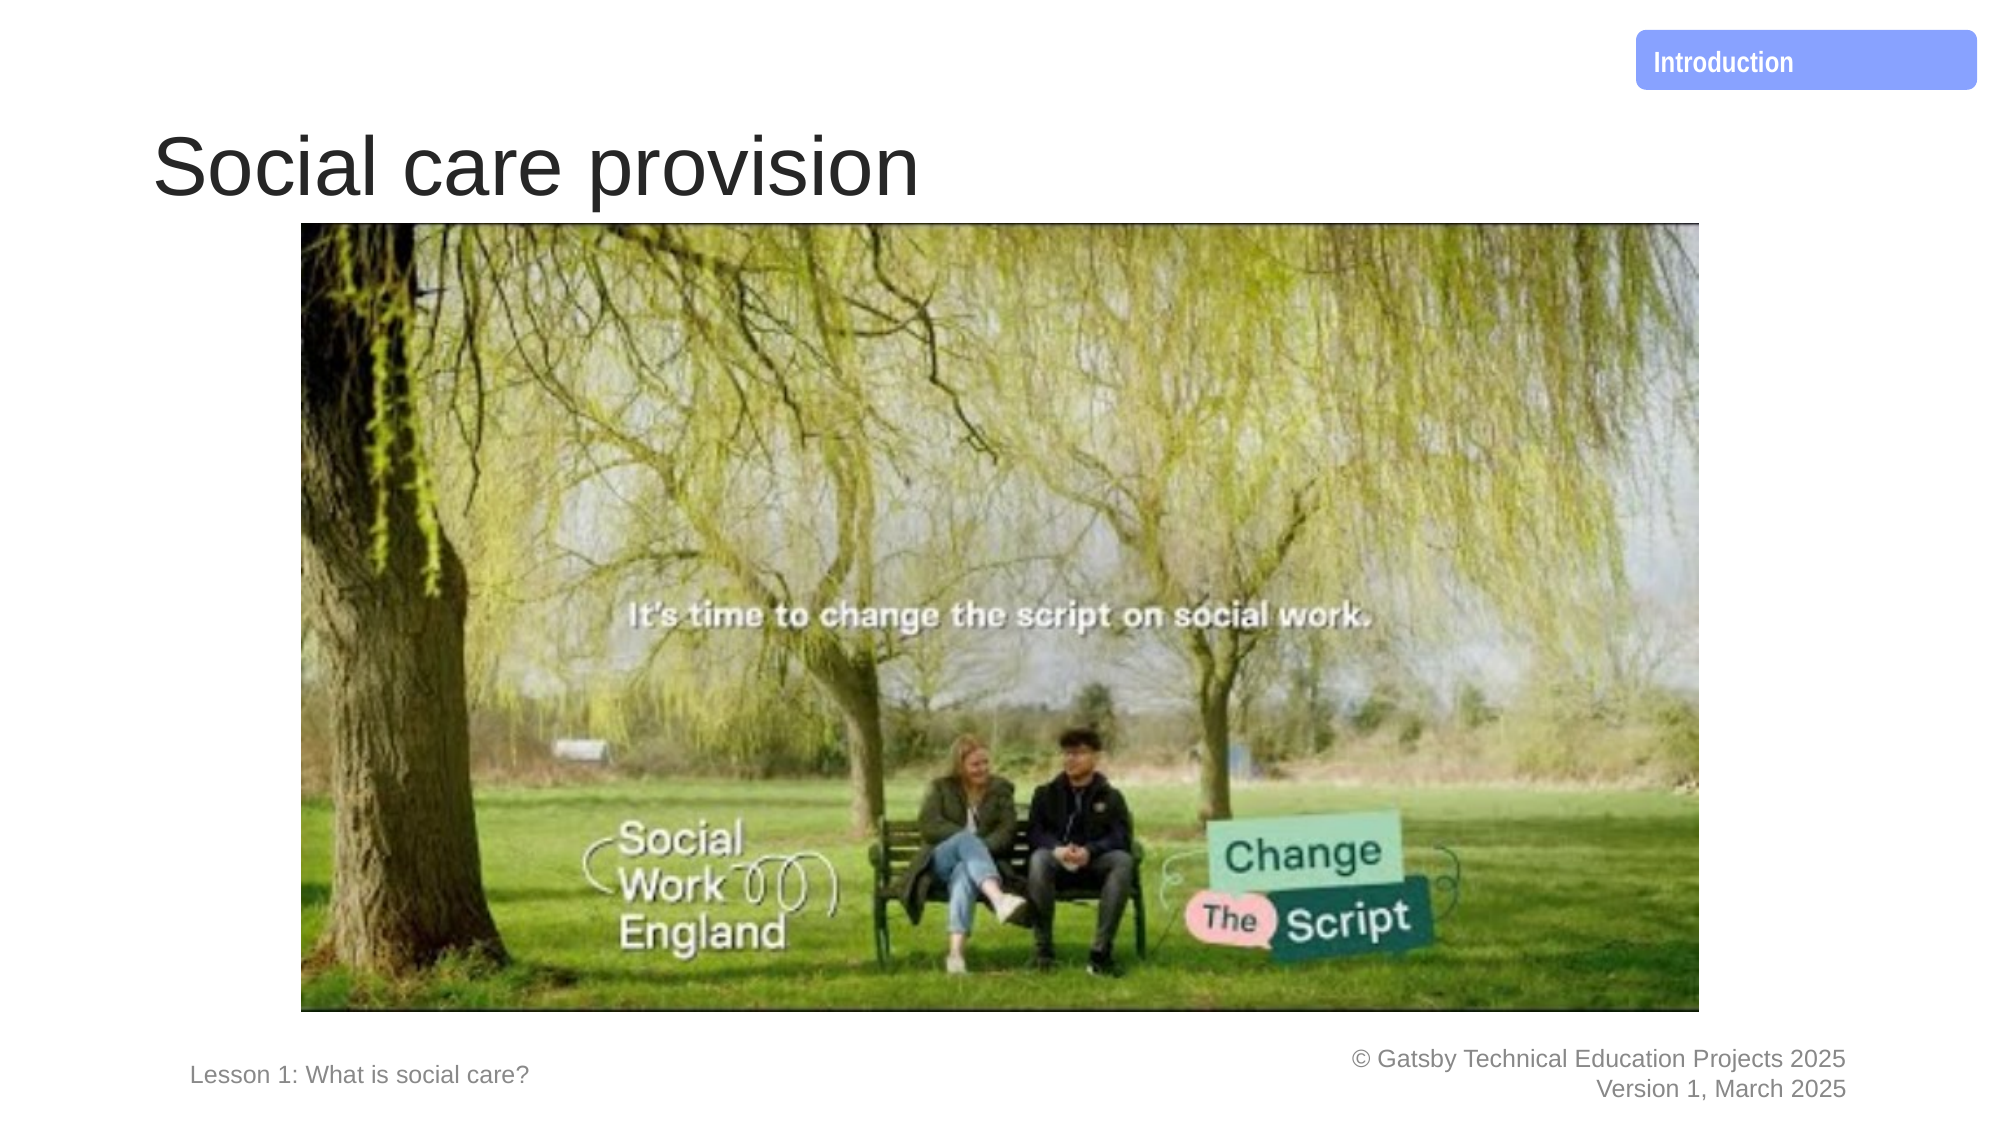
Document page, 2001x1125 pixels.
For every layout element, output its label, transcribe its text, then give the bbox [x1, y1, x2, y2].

text_box Introduction [1636, 29, 1978, 90]
title Social care provision [137, 59, 1863, 278]
list Lesson 1: What is social care? [137, 1042, 829, 1103]
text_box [300, 222, 1700, 1013]
